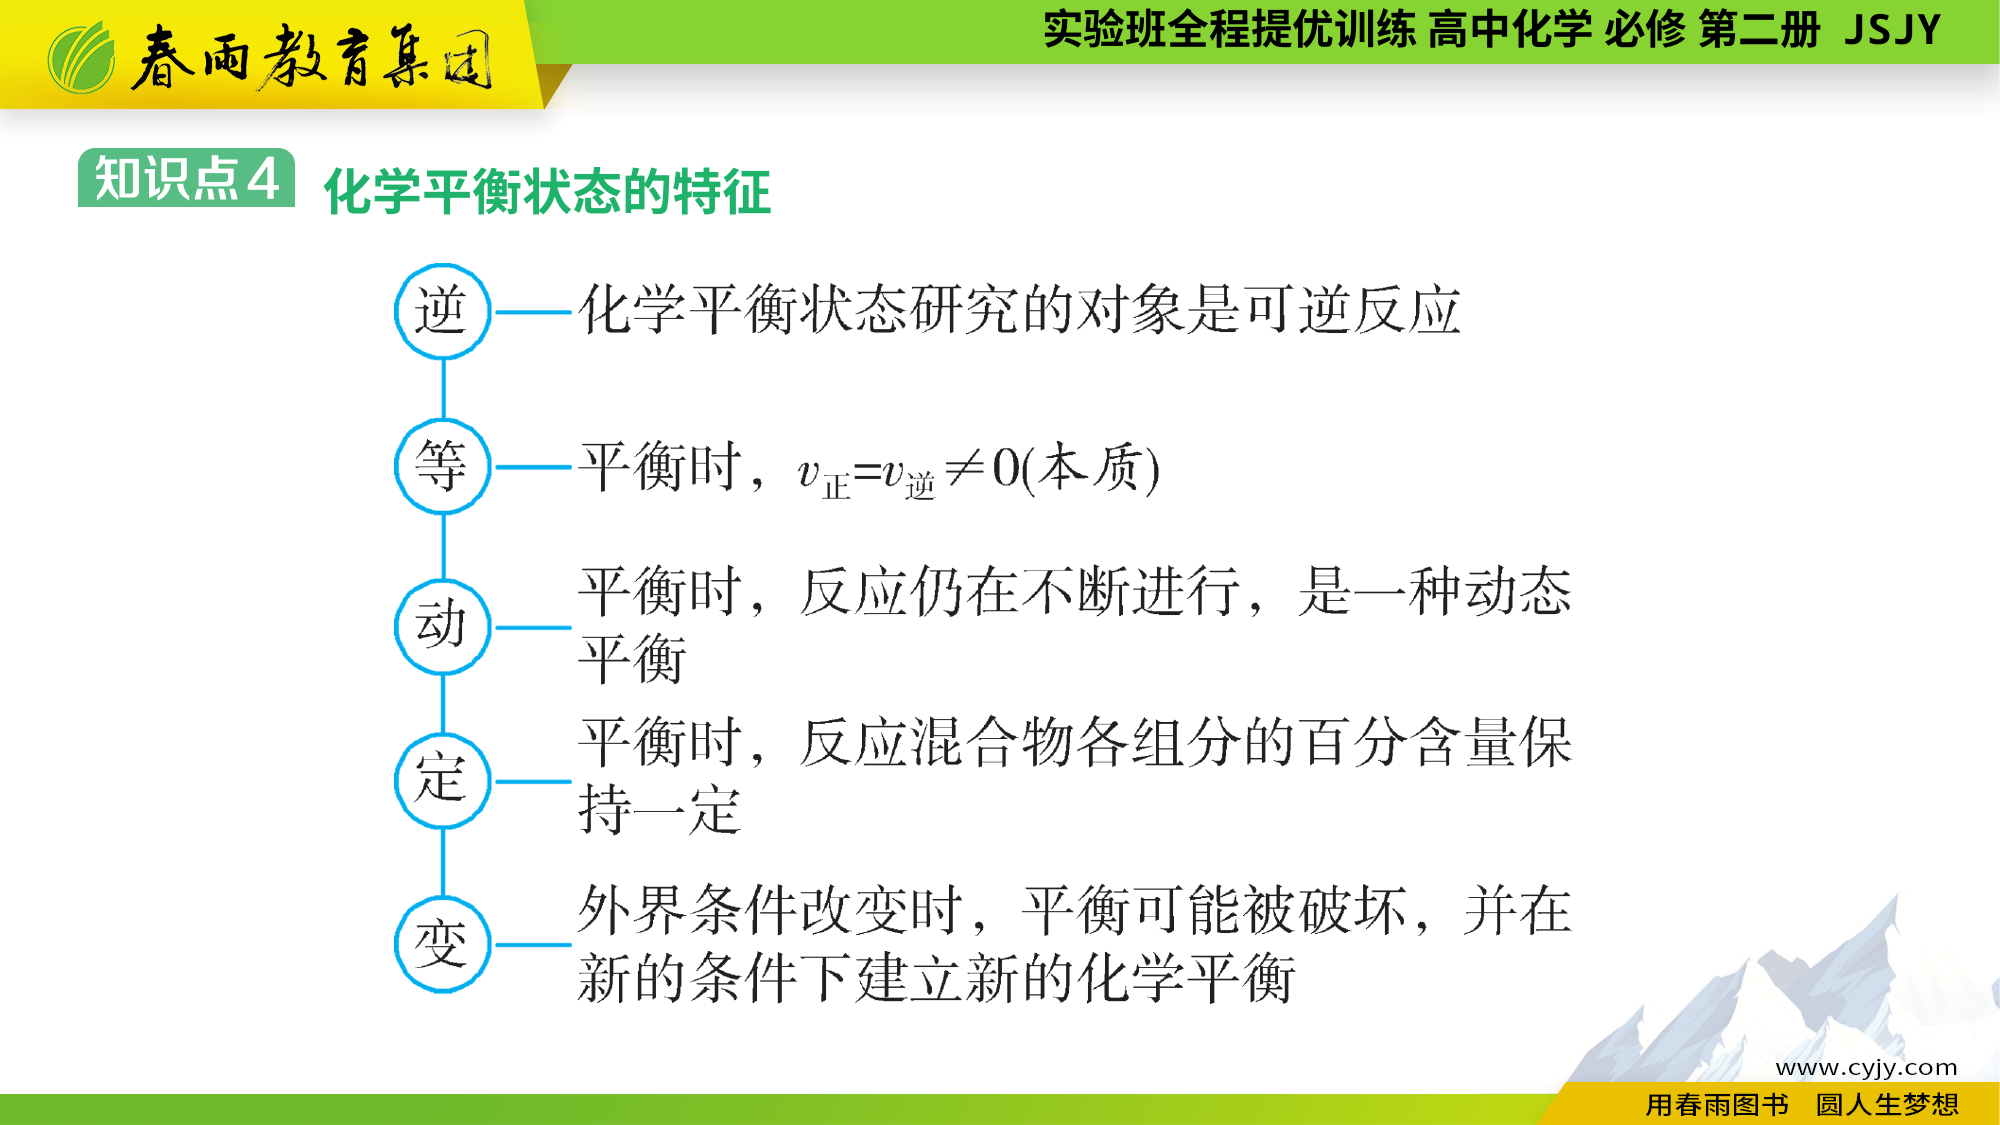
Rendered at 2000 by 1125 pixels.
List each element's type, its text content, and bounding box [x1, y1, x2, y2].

list 化学平衡状态的特征 [59, 122, 1944, 217]
picture [0, 0, 2000, 1125]
